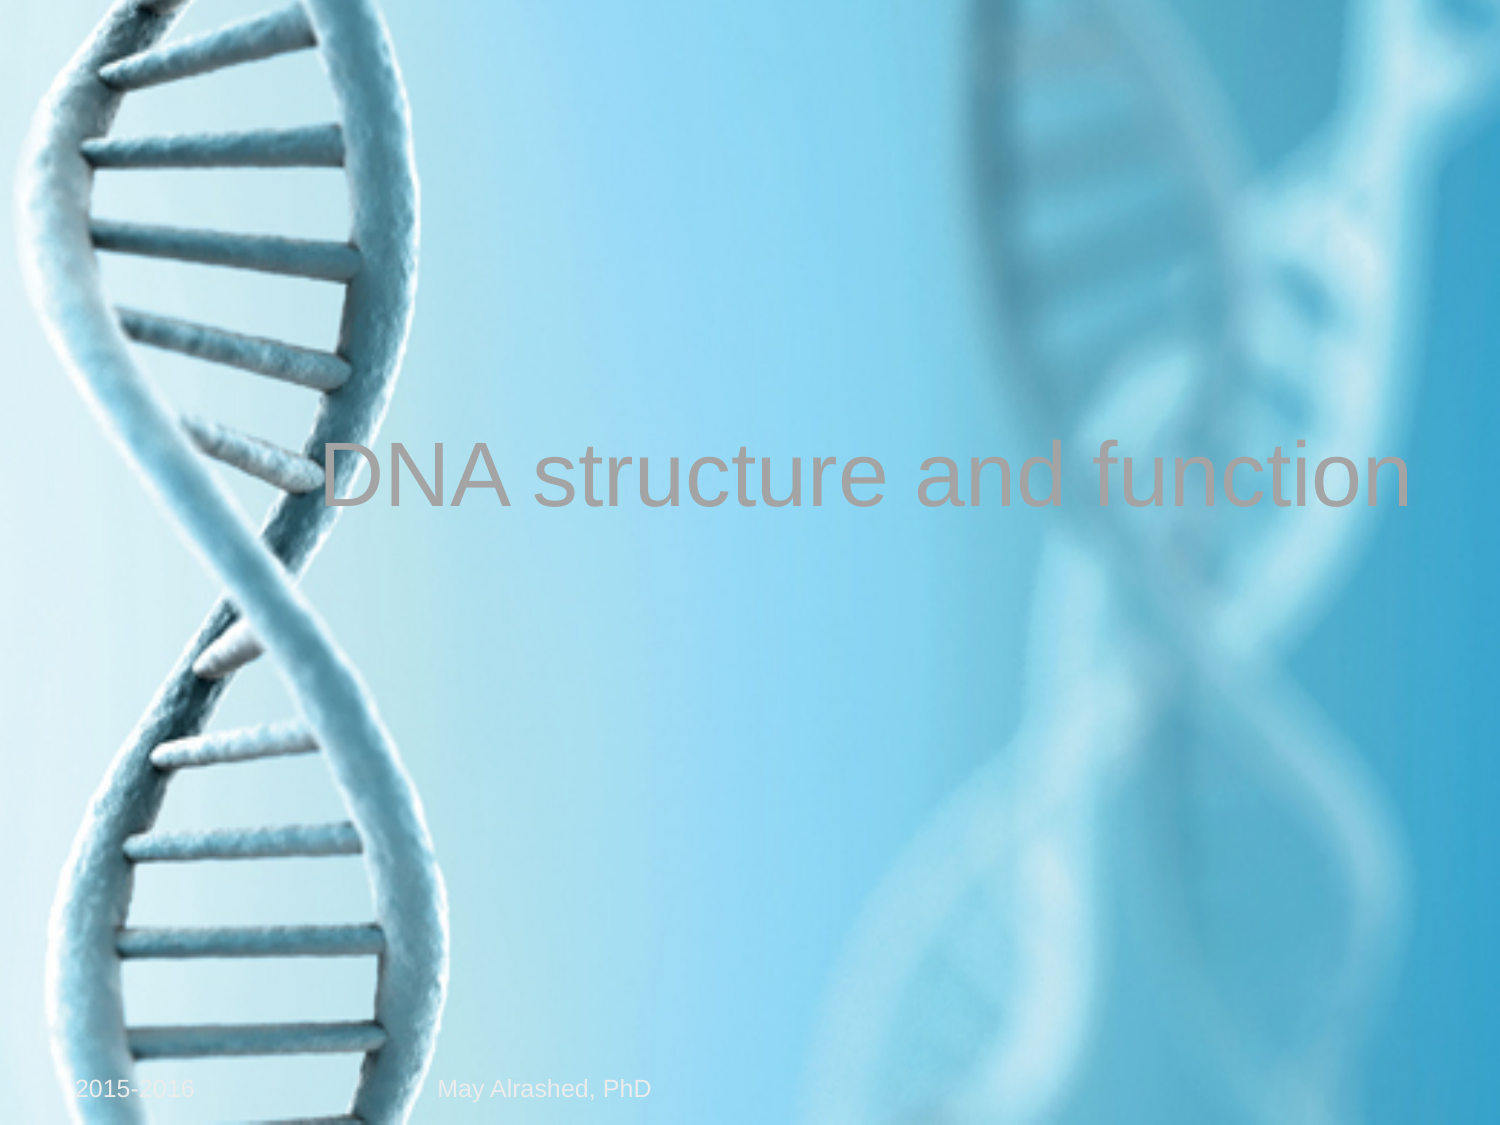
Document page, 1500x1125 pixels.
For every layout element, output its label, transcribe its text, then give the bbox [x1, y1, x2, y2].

title DNA structure and function [224, 224, 1500, 525]
footer May Alrashed, PhD [437, 1042, 988, 1103]
picture [0, 0, 1500, 1125]
slide_number 2015-2016 [75, 1042, 425, 1103]
